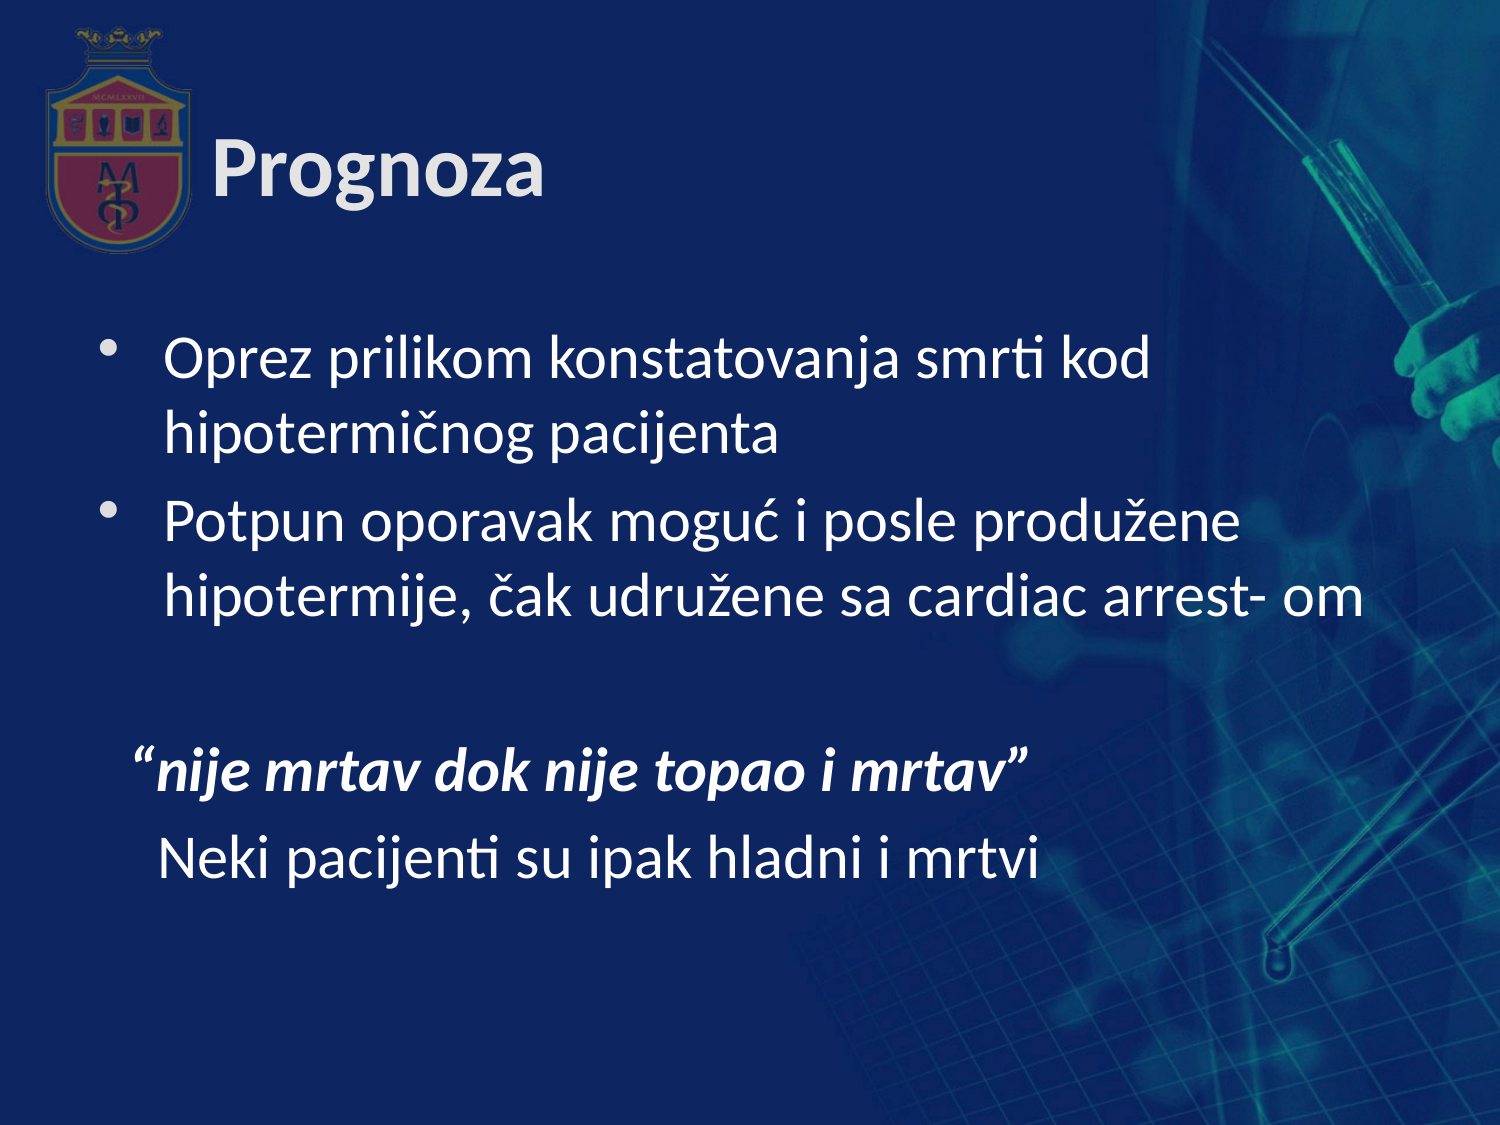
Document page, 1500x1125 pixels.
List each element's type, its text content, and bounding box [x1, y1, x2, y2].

picture [0, 0, 1500, 1125]
title Prognoza [117, 46, 1468, 277]
list Oprez prilikom konstatovanja smrti kod hipotermičnog pacijenta Potpun oporavak moguć i posle produžene hipotermije, čak udružene sa cardiac arrest- om “nije mrtav dok nije topao i mrtav” Neki pacijenti su ipak hladni i mrtvi [75, 308, 1425, 1059]
